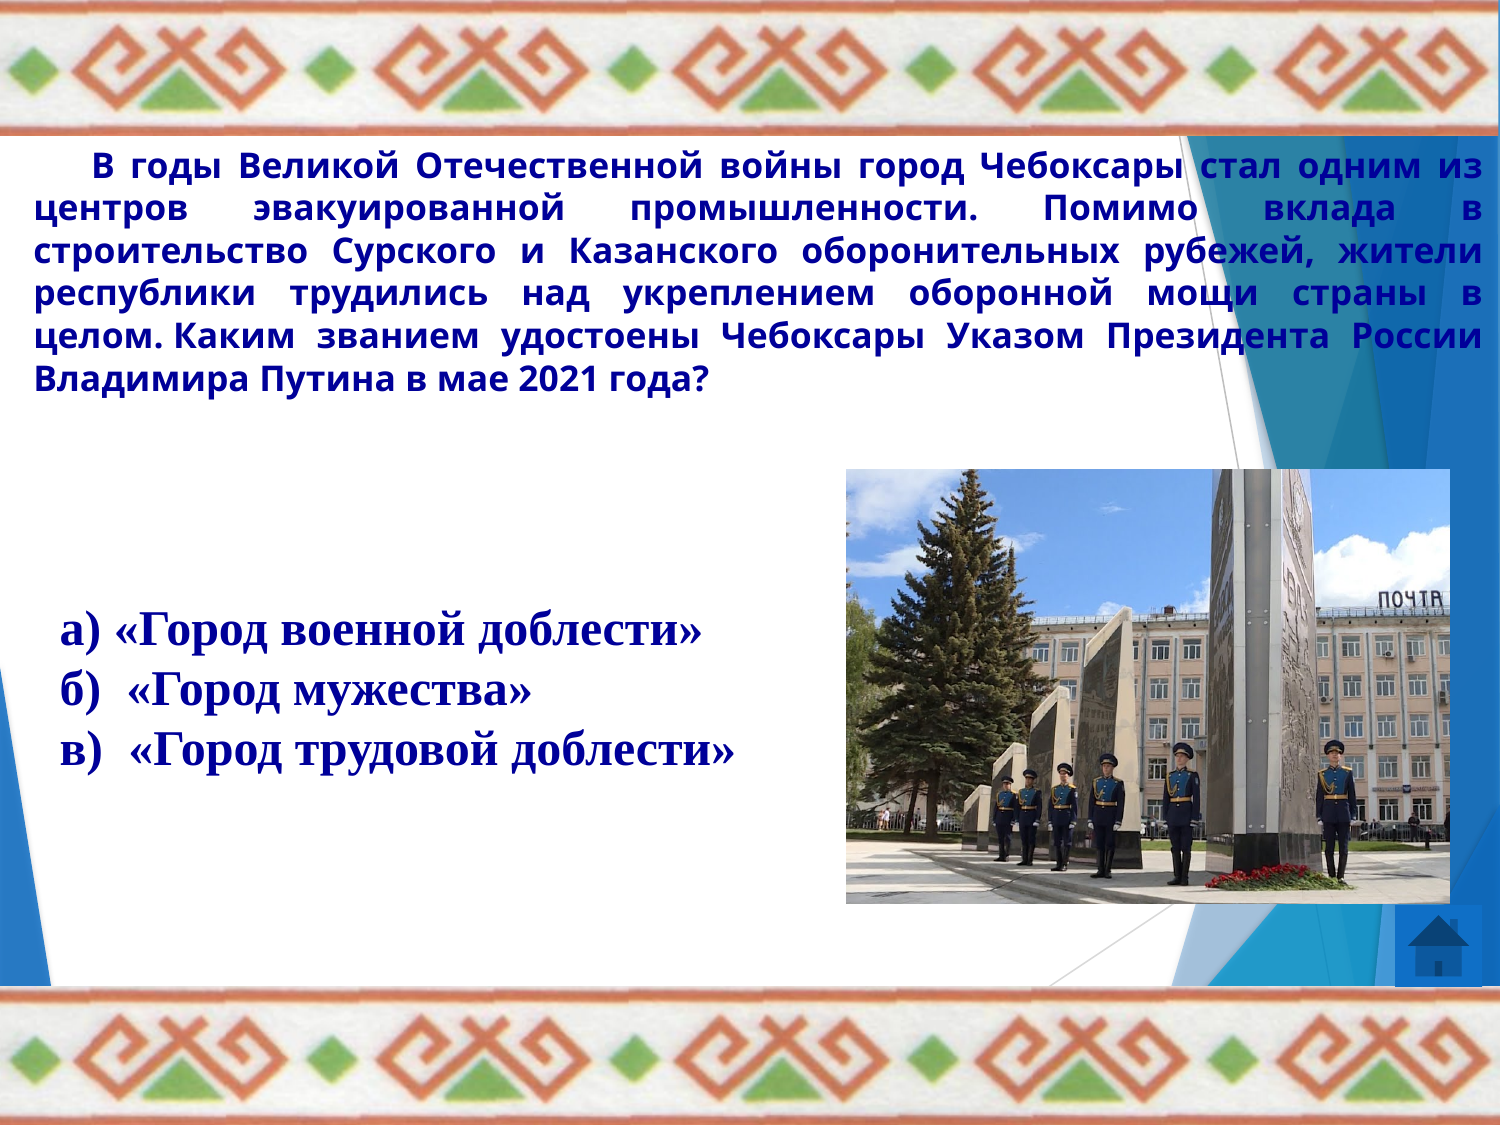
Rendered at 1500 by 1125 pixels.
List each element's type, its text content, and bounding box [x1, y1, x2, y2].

picture [845, 468, 1451, 904]
text_box [1395, 904, 1483, 985]
list В годы Великой Отечественной войны город Чебоксары стал одним из центров эвакуированной промышленности. Помимо вклада в строительство Сурского и Казанского оборонительных рубежей, жители республики трудились над укреплением оборонной мощи страны в целом. Каким званием удостоены Чебоксары Указом Президента России Владимира Путина в мае 2021 года? [18, 142, 1499, 409]
picture [0, 0, 1499, 136]
text_box а) «Город военной доблести» б) «Город мужества» в) «Город трудовой доблести» [44, 587, 785, 783]
picture [0, 986, 1500, 1125]
